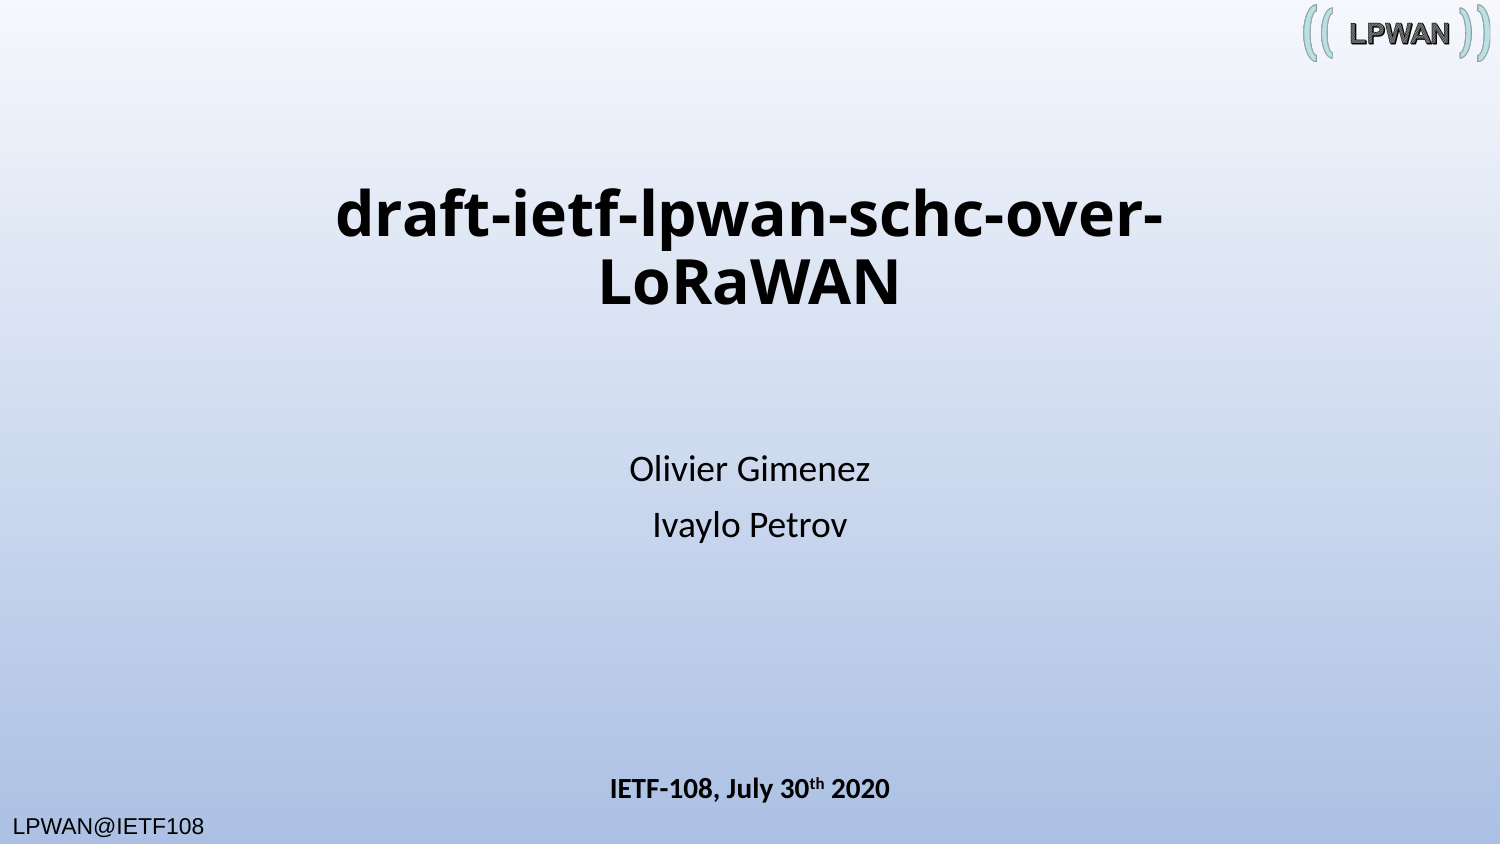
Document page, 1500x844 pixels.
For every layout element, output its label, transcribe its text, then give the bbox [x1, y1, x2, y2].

subtitle Olivier Gimenez Ivaylo Petrov [187, 443, 1313, 647]
title draft-ietf-lpwan-schc-over-LoRaWAN [187, 138, 1313, 324]
text_box IETF-108, July 30th 2020 [579, 762, 920, 812]
picture [1303, 4, 1491, 62]
